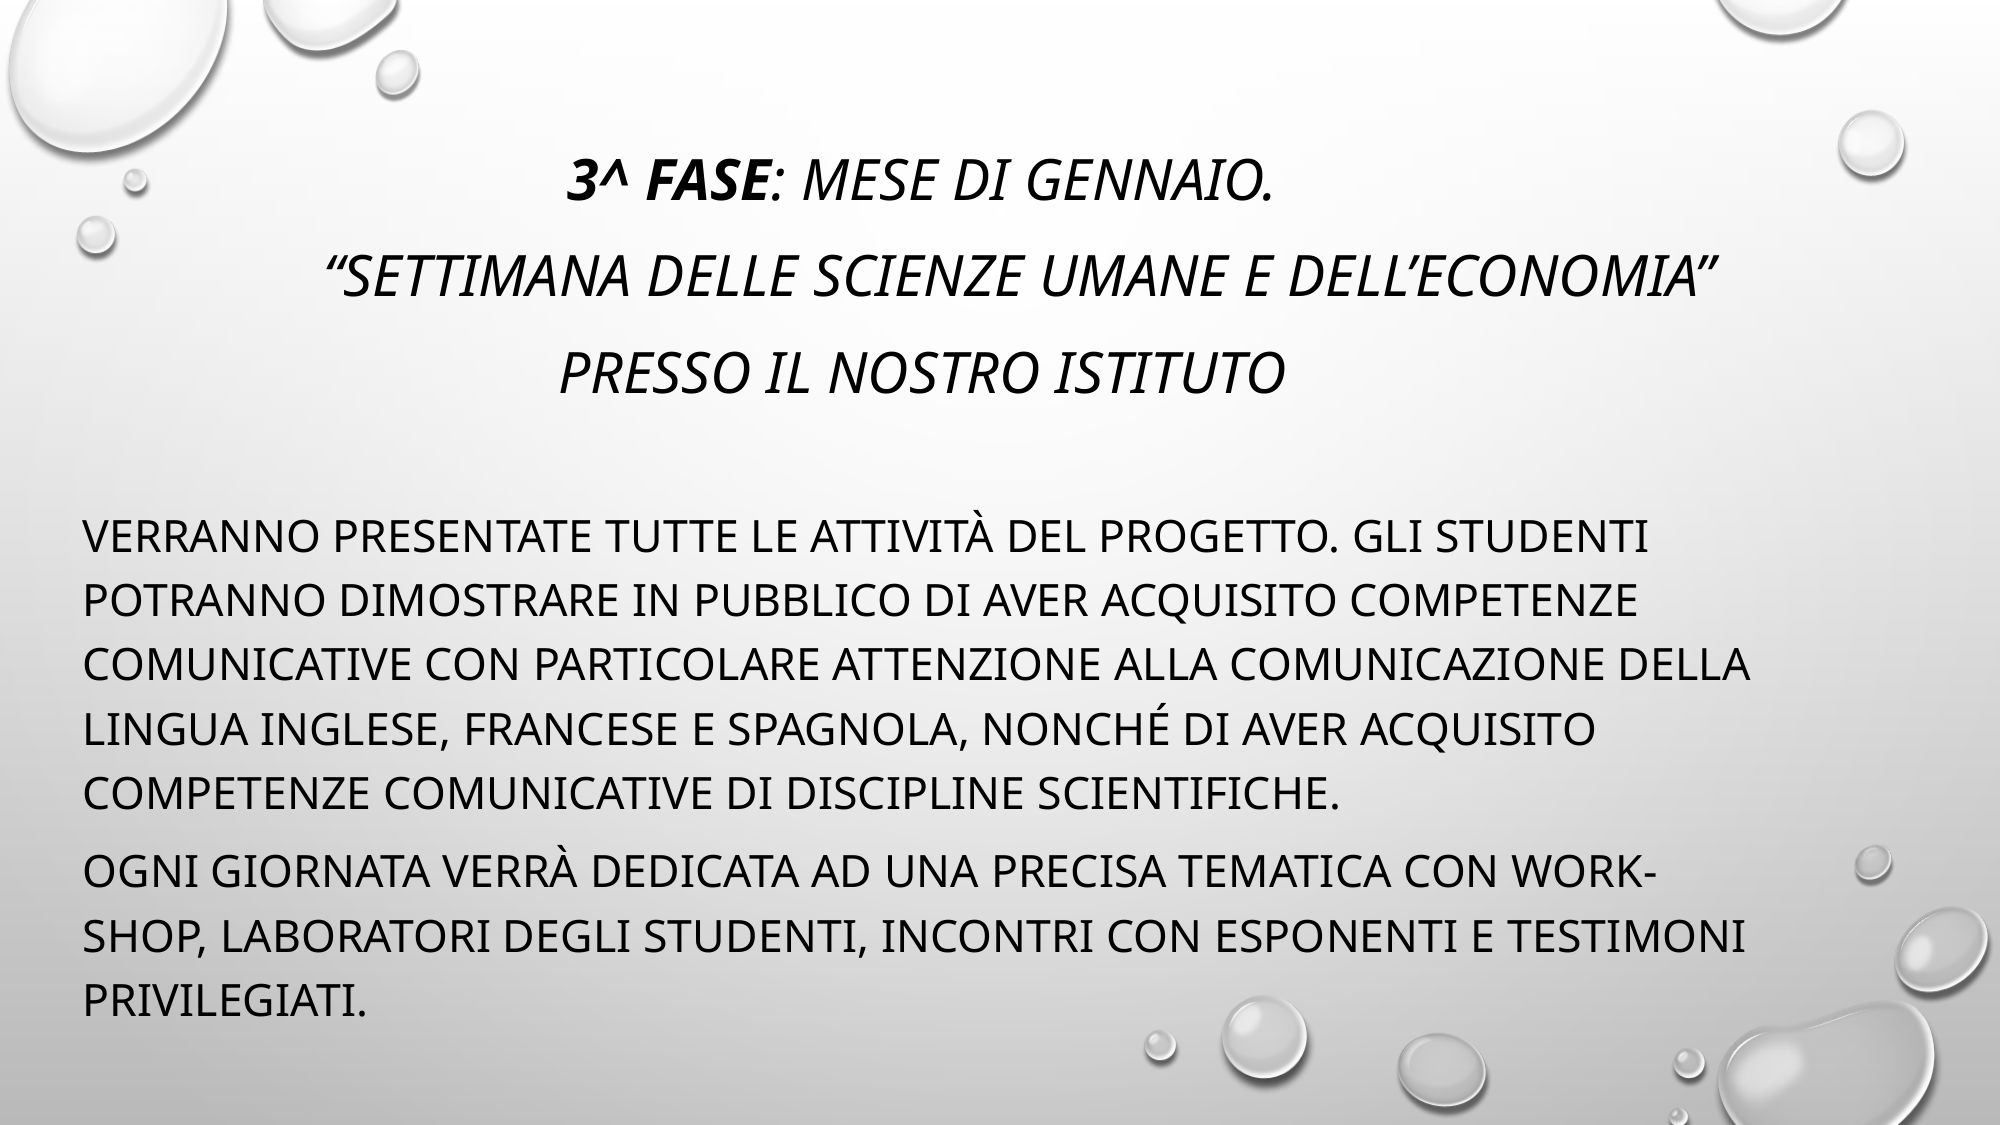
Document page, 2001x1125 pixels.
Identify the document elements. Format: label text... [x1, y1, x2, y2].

list 3^ fase: MESE DI GENNAIO. “Settimana delle Scienze Umane e dell’Economia” presso il nostro Istituto verranno presentate tutte le attività del progetto. Gli studenti potranno dimostrare in pubblico di aver acquisito competenze comunicative con particolare attenzione alla comunicazione della lingua inglese, francese e spagnola, nonché di aver acquisito competenze comunicative di discipline scientifiche. Ogni giornata verrà dedicata ad una precisa tematica con work-shop, laboratori degli studenti, incontri con esponenti e testimoni privilegiati. [67, 122, 1793, 1040]
picture [0, 0, 2000, 1125]
